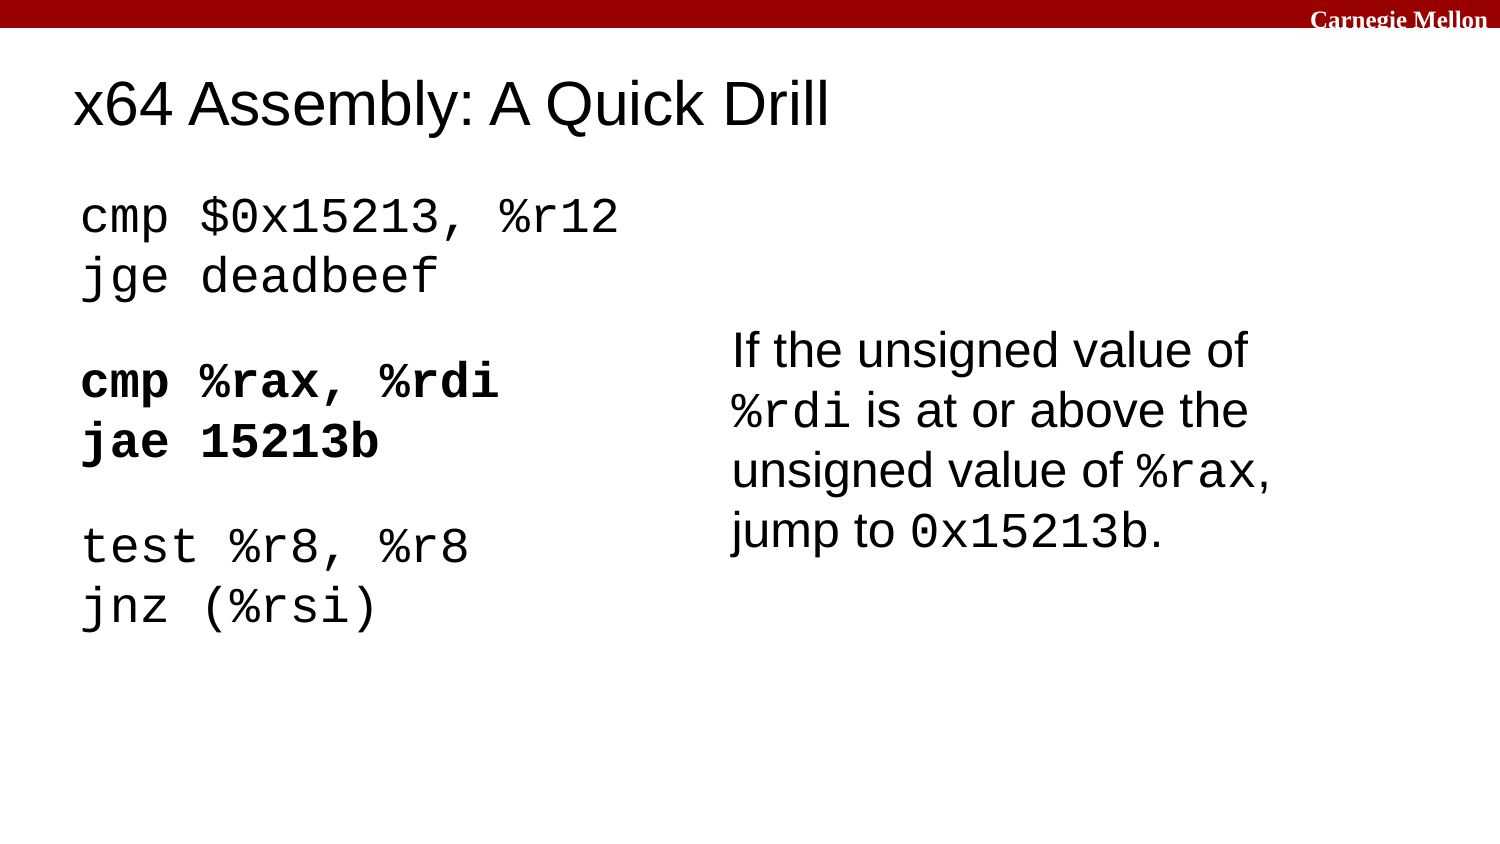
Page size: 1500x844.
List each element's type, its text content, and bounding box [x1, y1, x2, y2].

text_box x64 Assembly: A Quick Drill [58, 15, 1304, 186]
text_box cmp $0x15213, %r12 jge deadbeef cmp %rax, %rdi jae 15213b test %r8, %r8 jnz (%rsi) [65, 167, 708, 678]
text_box If the unsigned value of %rdi is at or above the unsigned value of %rax, jump to 0x15213b. [716, 167, 1332, 618]
